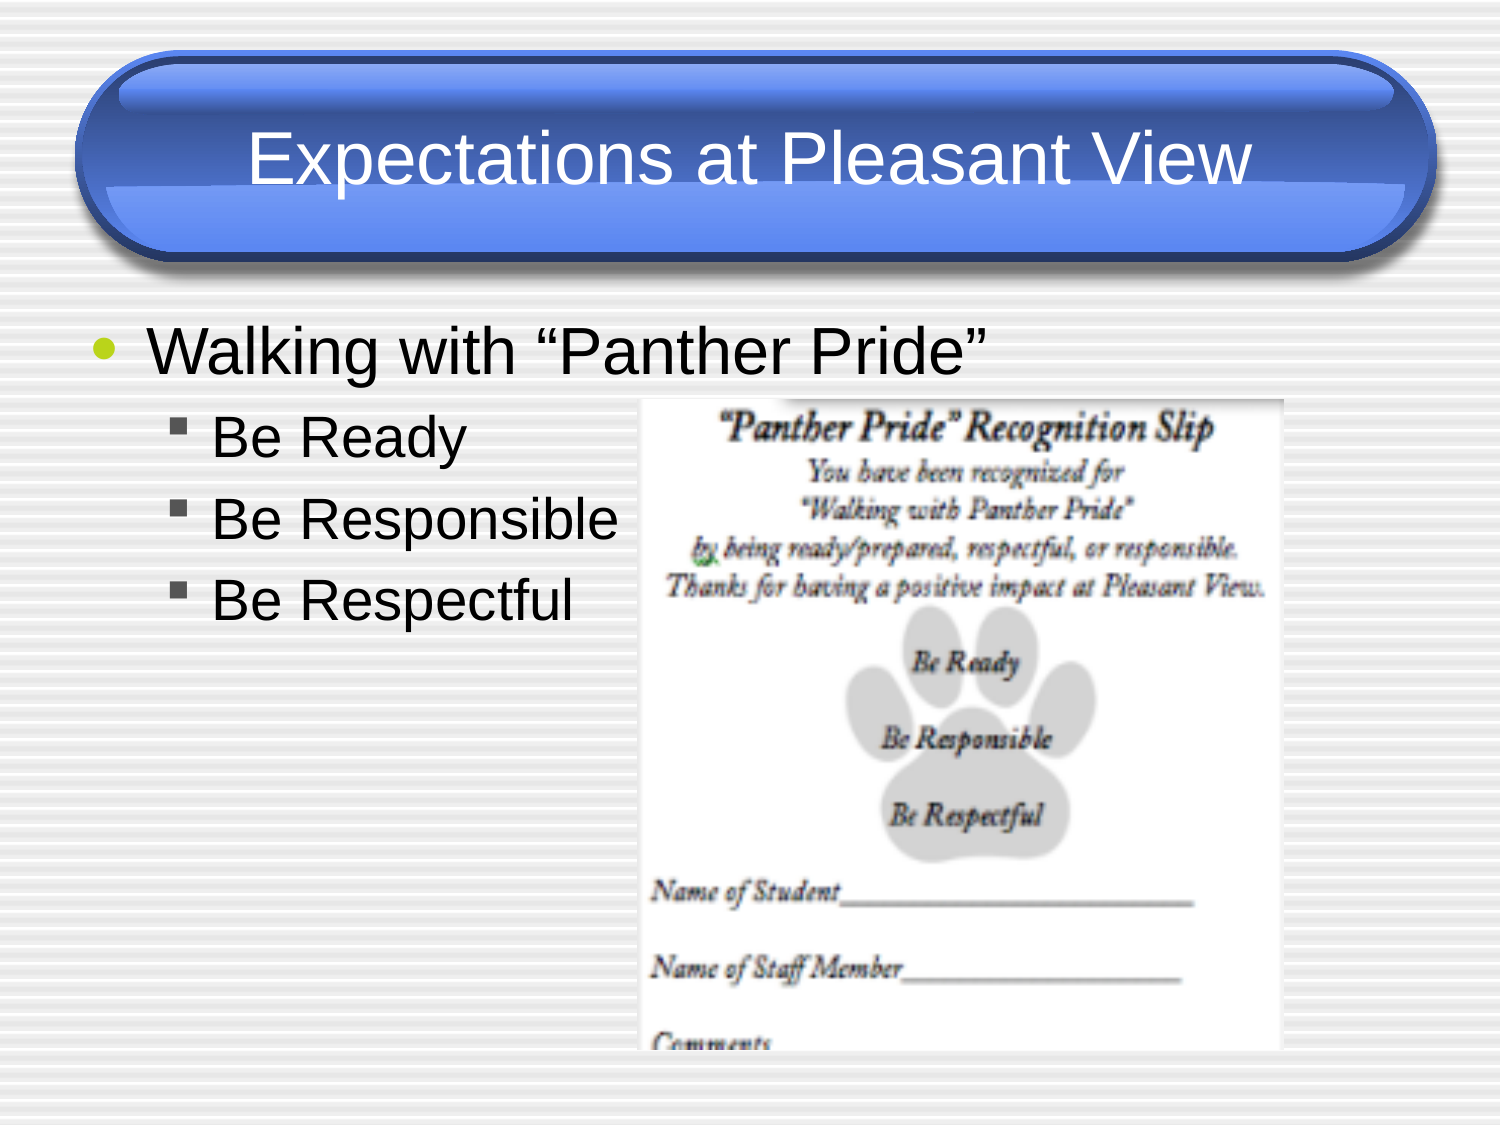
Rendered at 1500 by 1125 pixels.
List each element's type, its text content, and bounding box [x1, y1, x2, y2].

picture [0, 0, 1500, 1125]
list Walking with “Panther Pride” Be Ready Be Responsible Be Respectful [74, 299, 1438, 1001]
title Expectations at Pleasant View [112, 60, 1388, 249]
